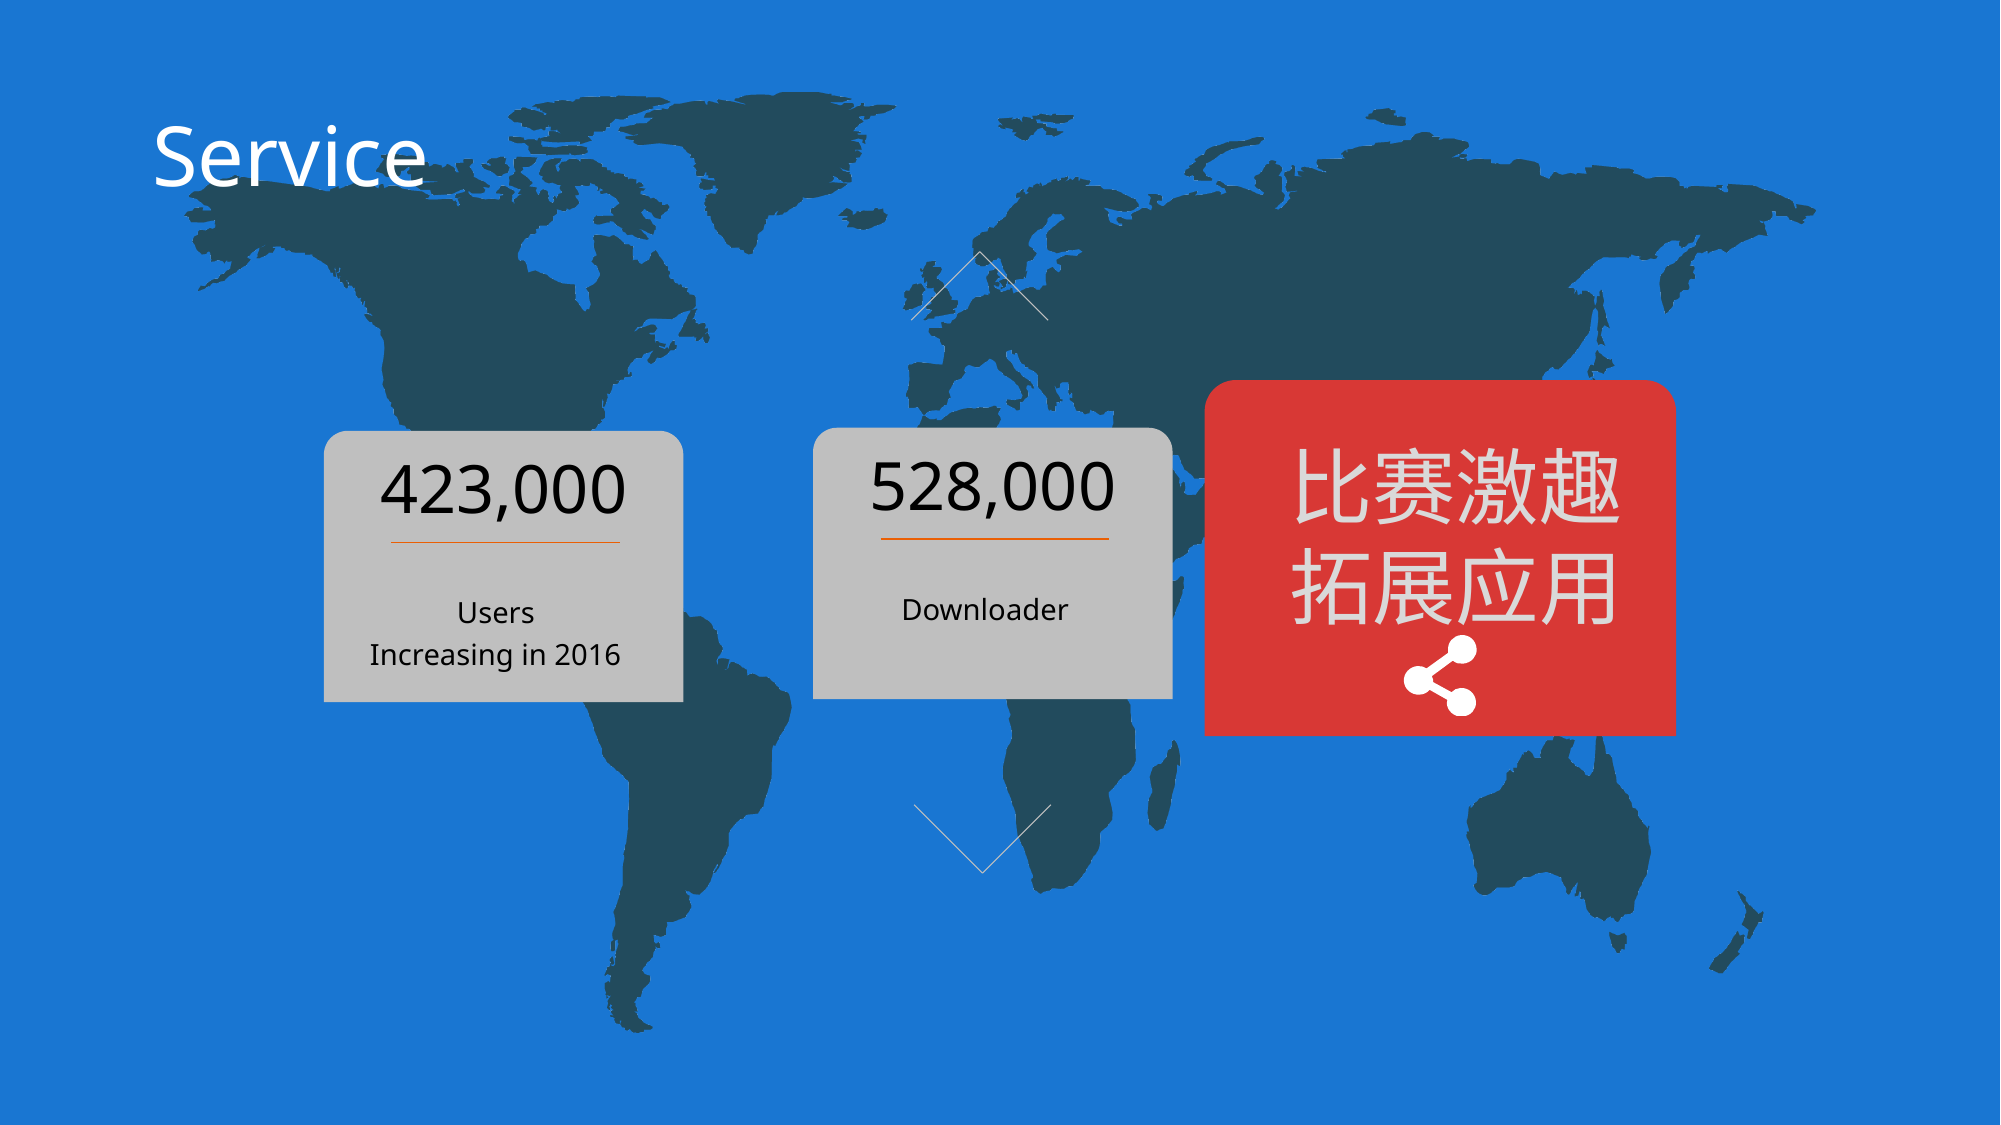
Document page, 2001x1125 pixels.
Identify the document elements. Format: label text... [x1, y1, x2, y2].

text_box [322, 429, 685, 704]
text_box Increasing in 2016 [333, 611, 658, 679]
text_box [958, 780, 1056, 898]
title Service [137, 106, 1863, 213]
text_box 423,000 [365, 439, 643, 535]
text_box [1203, 378, 1678, 738]
text_box 比赛激趣 拓展应用 [1274, 427, 1638, 643]
text_box [812, 426, 1174, 701]
text_box Users [333, 569, 658, 611]
picture [184, 213, 1816, 1033]
picture [184, 92, 1816, 106]
text_box Downloader [823, 566, 1147, 634]
text_box 528,000 [854, 436, 1132, 531]
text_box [907, 227, 1004, 345]
